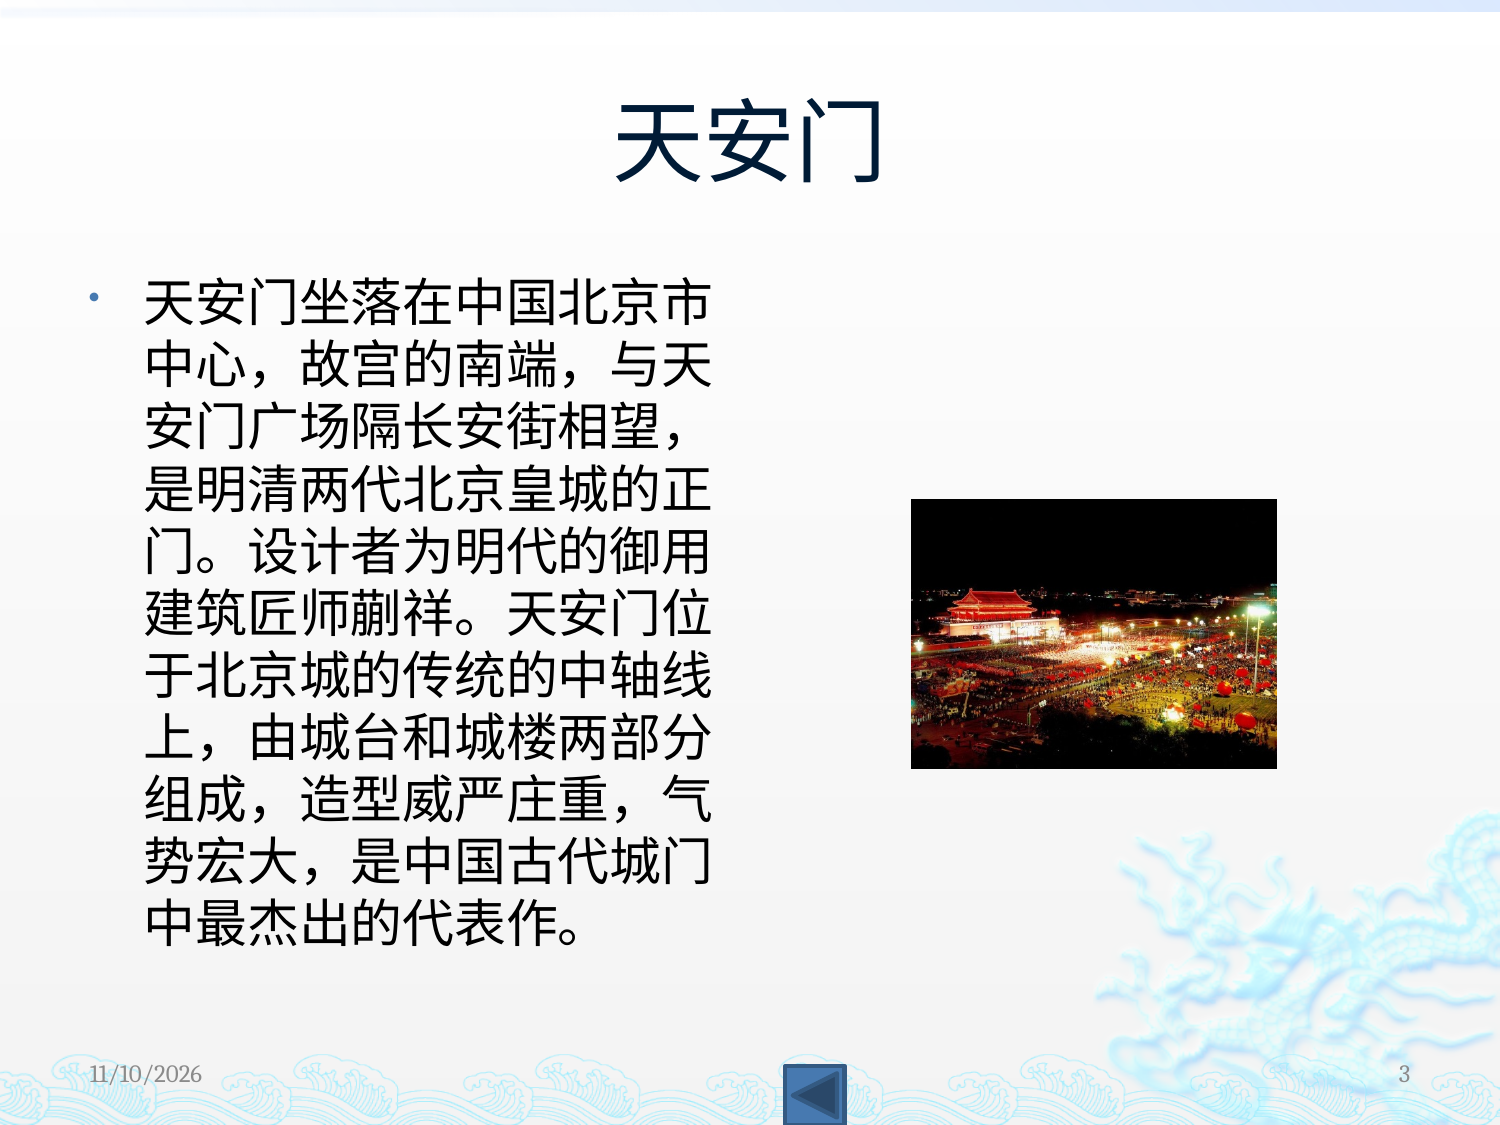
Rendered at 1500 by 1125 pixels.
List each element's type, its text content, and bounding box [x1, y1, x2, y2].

text_box [783, 1064, 847, 1125]
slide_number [75, 1042, 425, 1103]
list 天安门坐落在中国北京市中心，故宫的南端，与天安门广场隔长安街相望，是明清两代北京皇城的正门。设计者为明代的御用建筑匠师蒯祥。天安门位于北京城的传统的中轴线上，由城台和城楼两部分组成，造型威严庄重，气势宏大，是中国古代城门中最杰出的代表作。 [75, 262, 738, 1005]
slide_number 3 [1074, 1042, 1425, 1103]
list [910, 498, 1277, 769]
title 天安门 [75, 45, 1425, 233]
